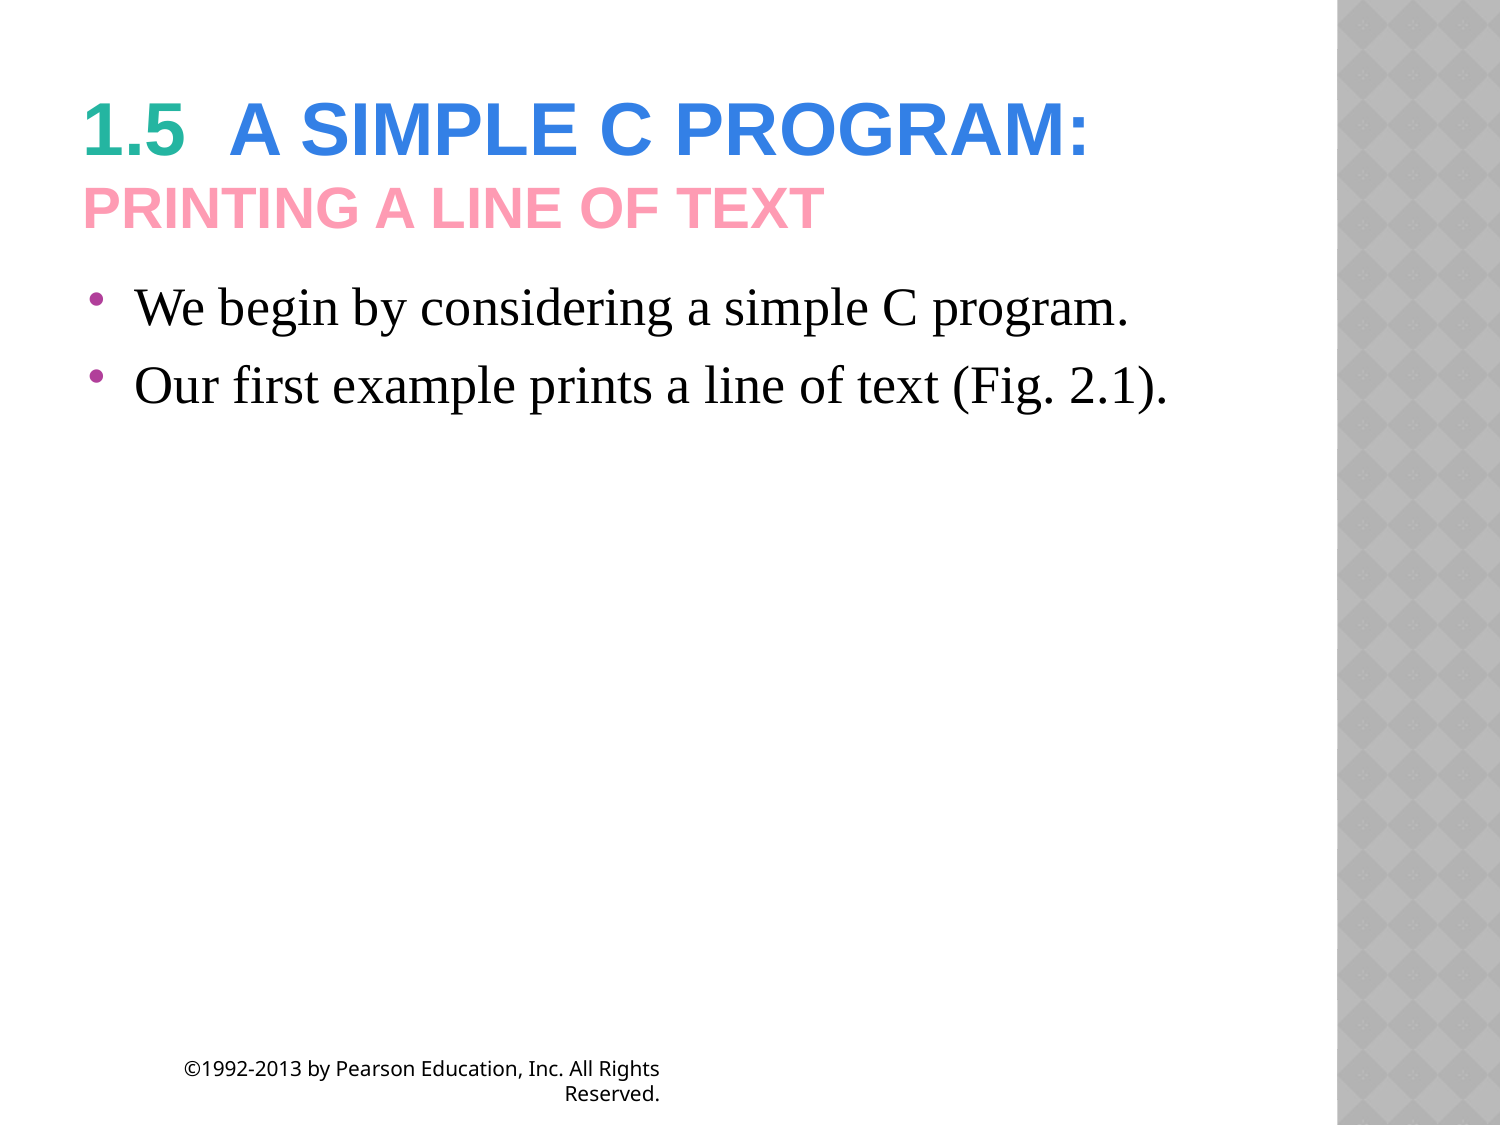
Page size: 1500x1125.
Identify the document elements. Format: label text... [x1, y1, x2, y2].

footer ©1992-2013 by Pearson Education, Inc. All Rights Reserved. [75, 1075, 675, 1114]
list We begin by considering a simple C program. Our first example prints a line of text (Fig. 2.1). [75, 264, 1263, 1059]
title 1.5 A Simple C Program: Printing a Line of Text [75, 52, 1263, 240]
